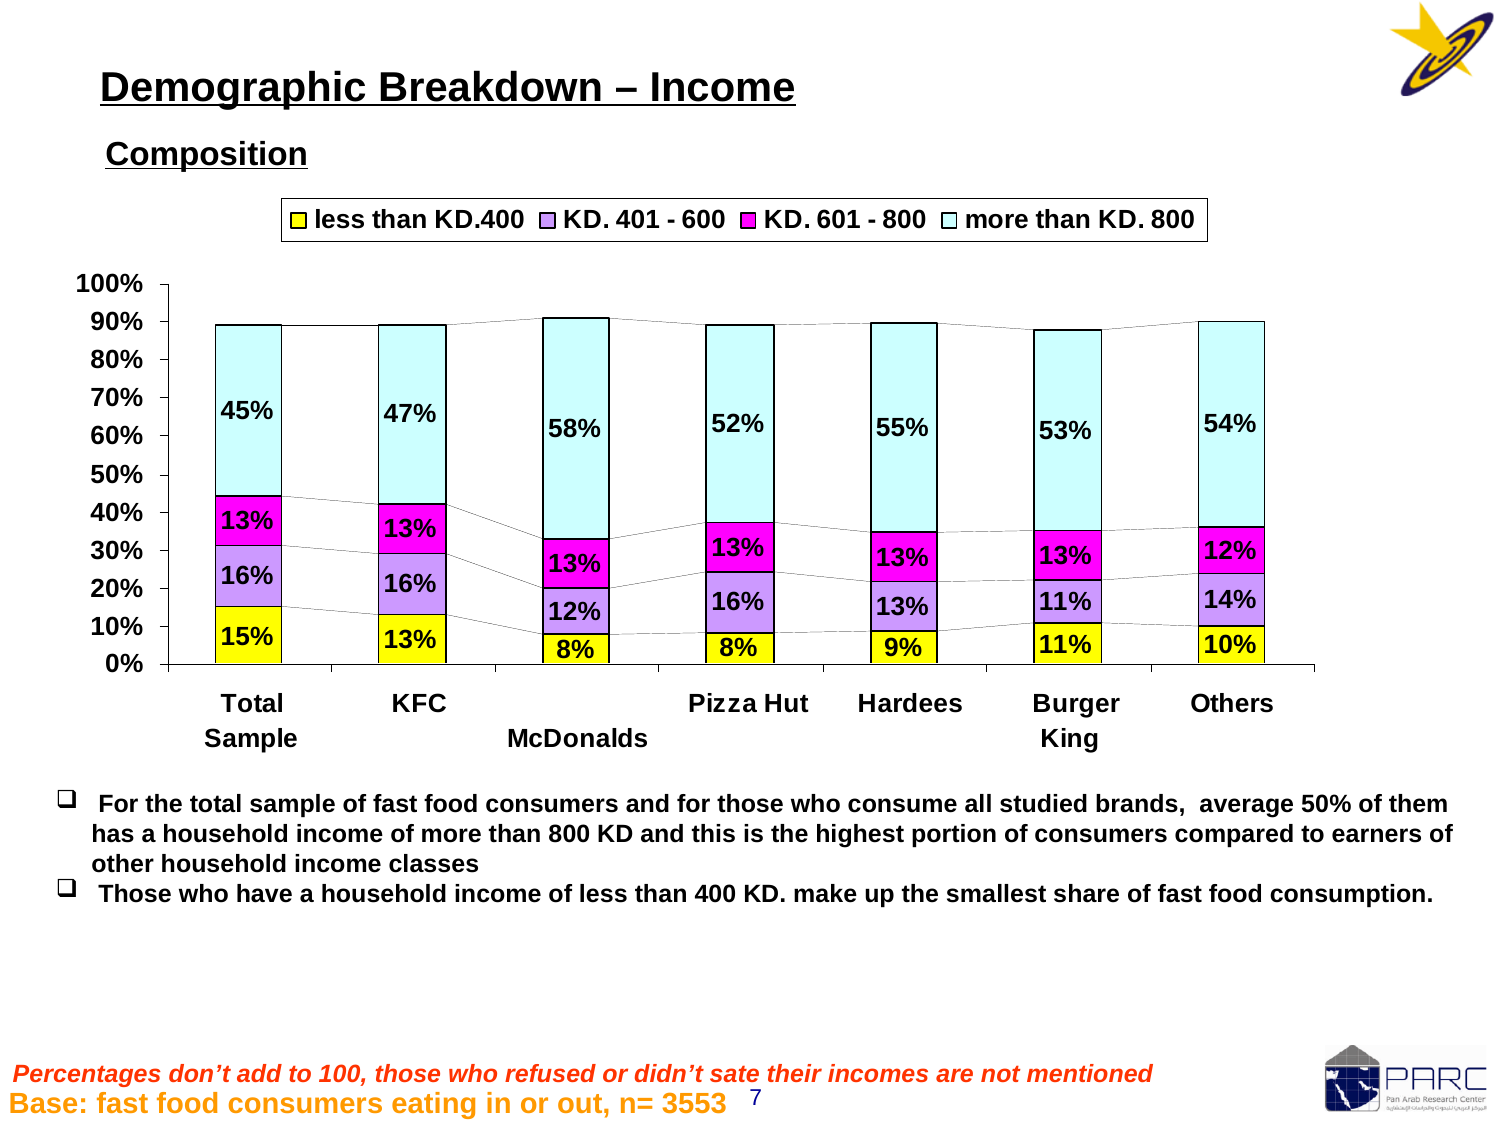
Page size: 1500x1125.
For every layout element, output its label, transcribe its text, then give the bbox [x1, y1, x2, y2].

text_box Demographic Breakdown – Income [85, 52, 1094, 118]
text_box Composition [90, 124, 575, 180]
text_box Base: fast food consumers eating in or out, n= 3553 [0, 1095, 798, 1125]
picture [1385, 0, 1498, 100]
picture [1320, 1045, 1494, 1118]
text_box For the total sample of fast food consumers and for those who consume all studied brands, average 50% of them has a household income of more than 800 KD and this is the highest portion of consumers compared to earners of other household income classes Those who have a household income of less than 400 KD. make up the smallest share of fast food consumption. [41, 779, 1500, 915]
text_box Percentages don’t add to 100, those who refused or didn’t sate their incomes are not mentioned [0, 1050, 1263, 1095]
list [62, 184, 1323, 788]
